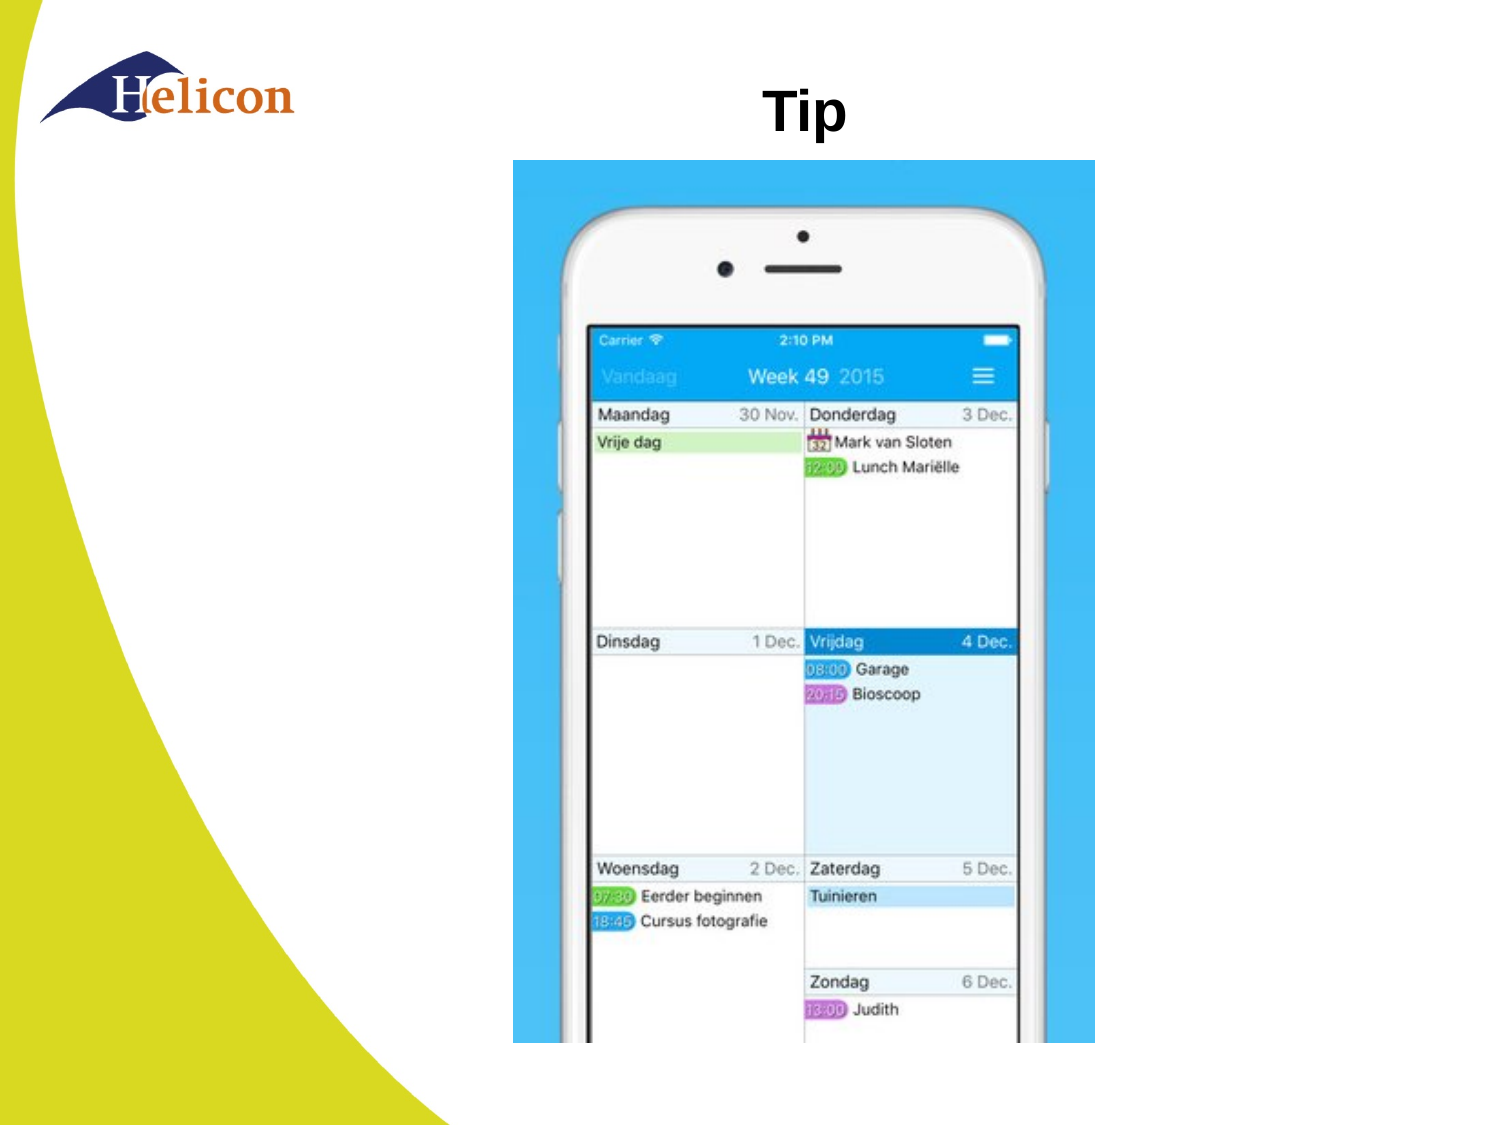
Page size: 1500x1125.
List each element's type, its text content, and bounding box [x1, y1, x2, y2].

title Tip [324, 54, 1415, 161]
picture [0, 0, 1500, 1125]
